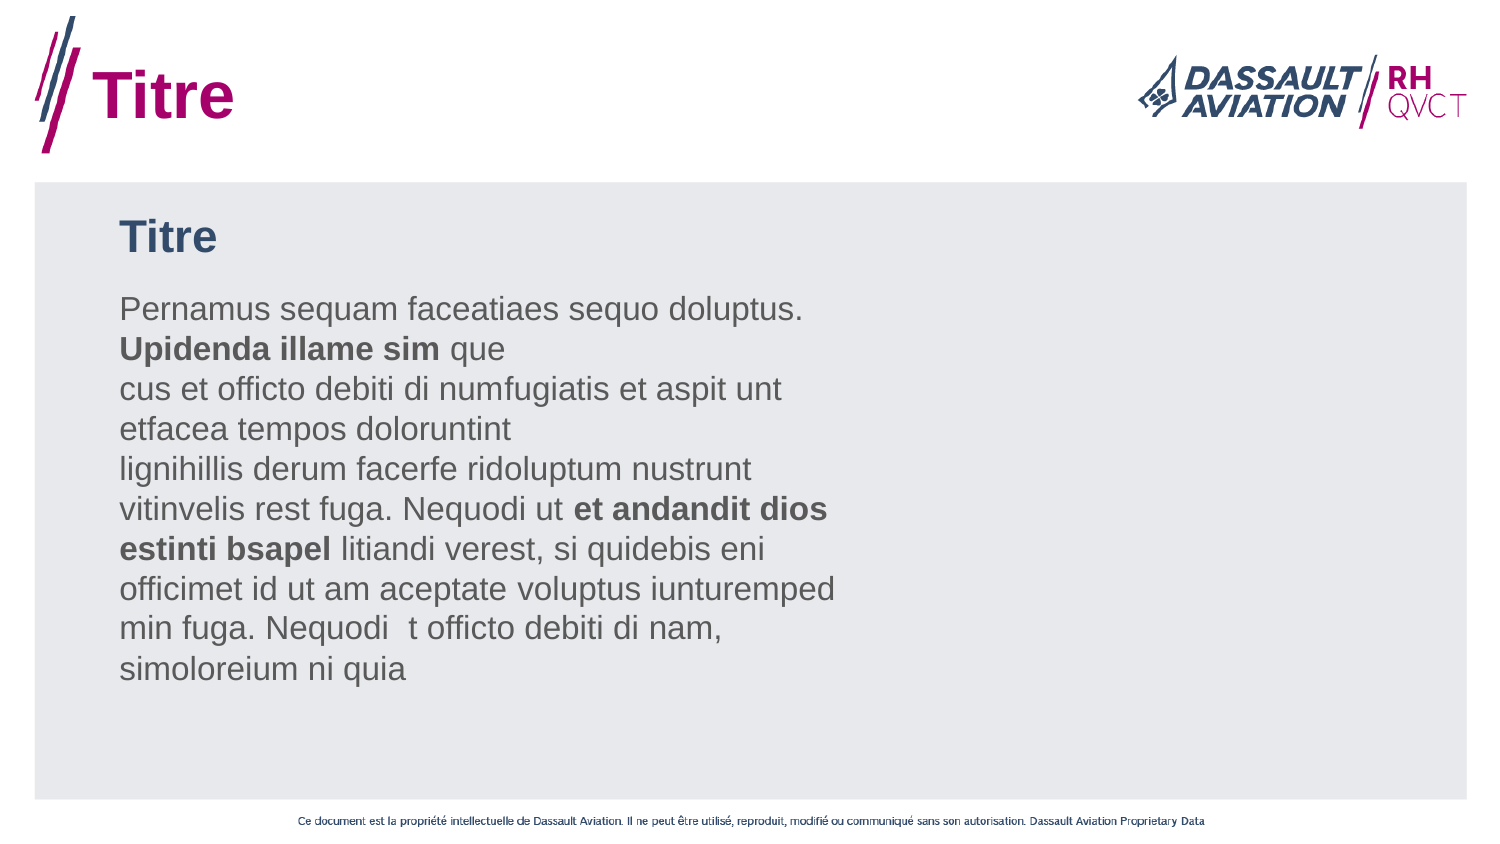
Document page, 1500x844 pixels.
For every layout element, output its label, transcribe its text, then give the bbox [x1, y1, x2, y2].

text_box Titre [104, 199, 1255, 269]
picture [1, 0, 1499, 844]
text_box Titre [77, 44, 251, 140]
text_box Pernamus sequam faceatiaes sequo doluptus. Upidenda illame sim que cus et officto debiti di numfugiatis et aspit unt etfacea tempos doloruntint lignihillis derum facerfe ridoluptum nustrunt vitinvelis rest fuga. Nequodi ut et andandit dios estinti bsapel litiandi verest, si quidebis eni officimet id ut am aceptate voluptus iunturemped min fuga. Nequodi t officto debiti di nam, simoloreium ni quia [104, 280, 892, 694]
